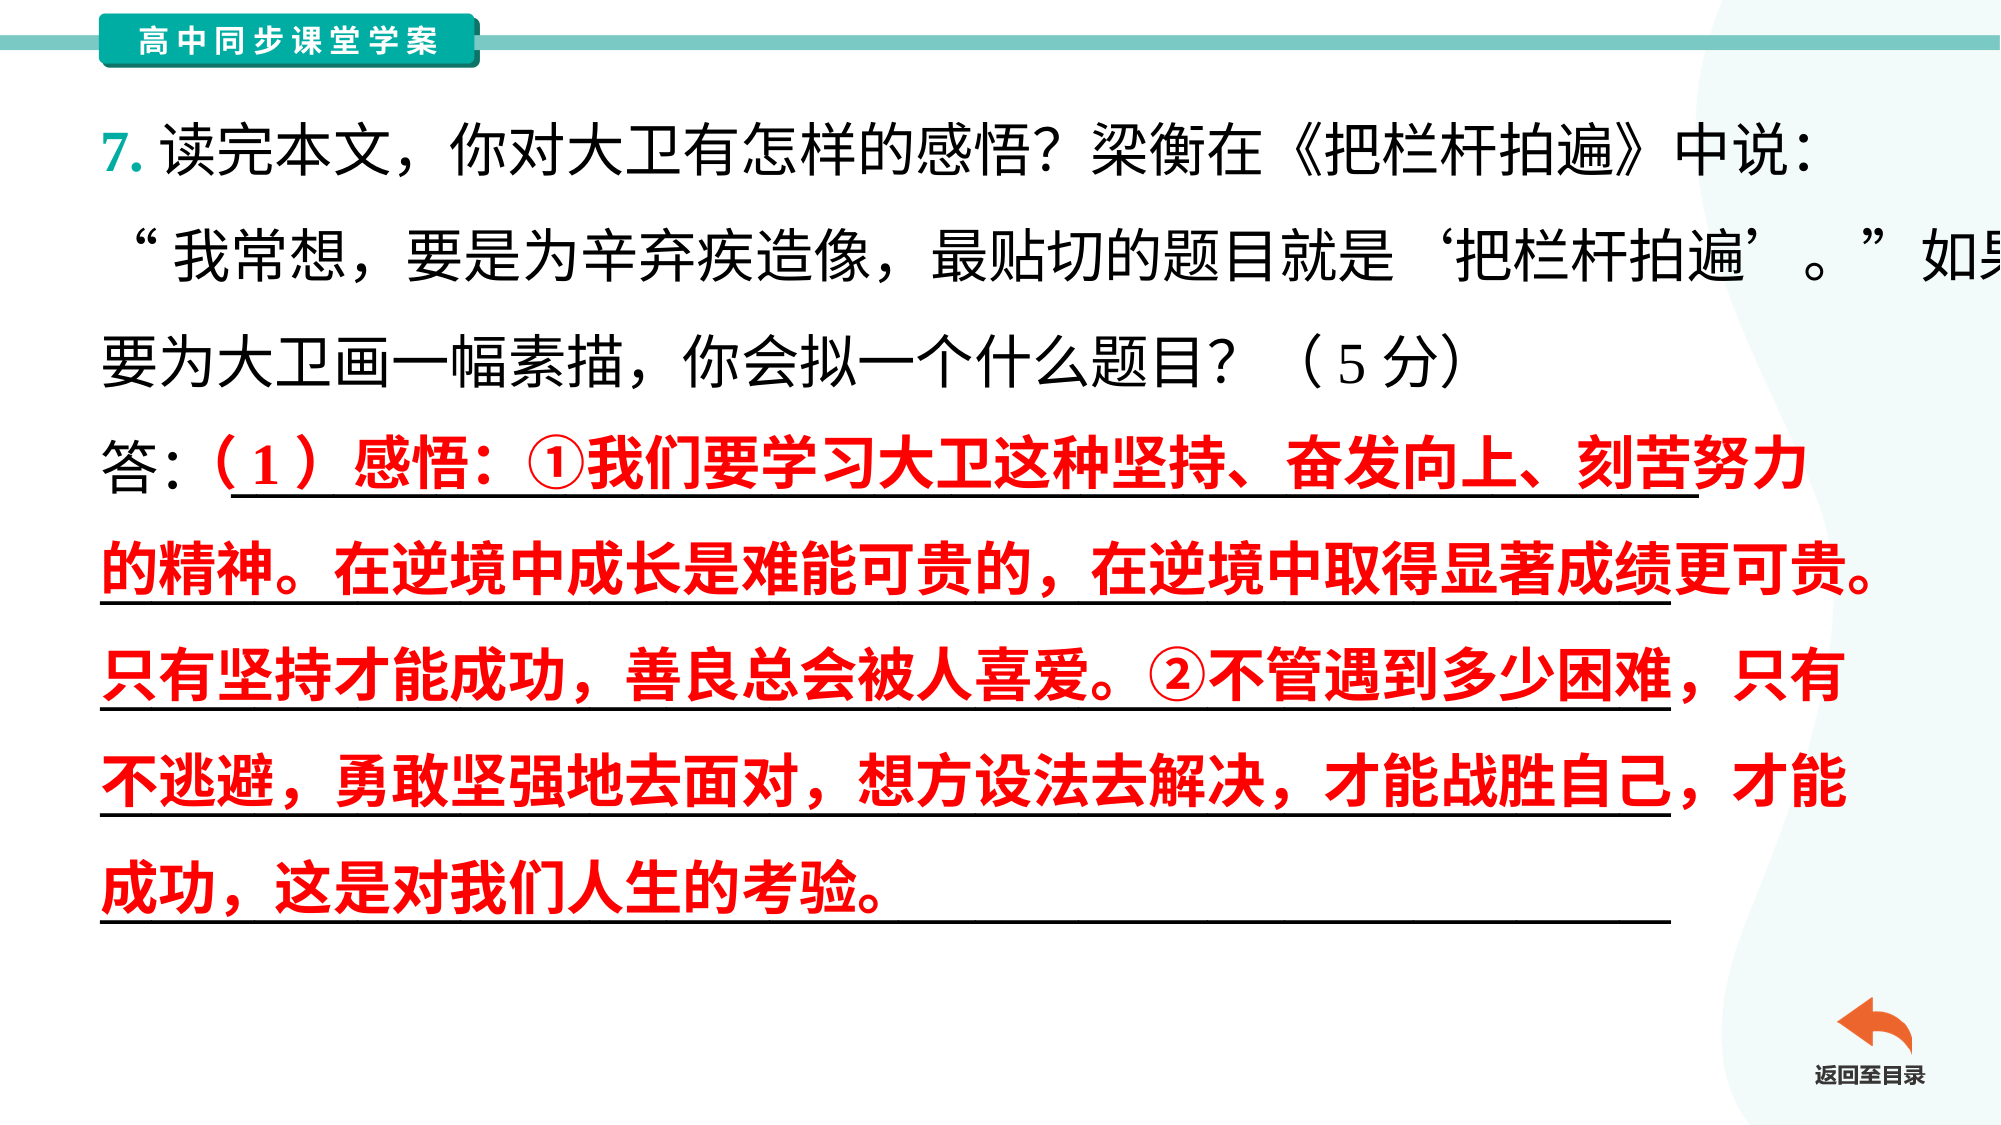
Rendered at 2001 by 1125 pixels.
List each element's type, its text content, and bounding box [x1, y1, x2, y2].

text_box 7.读完本文，你对大卫有怎样的感悟？梁衡在《把栏杆拍遍》中说： “我常想，要是为辛弃疾造像，最贴切的题目就是‘把栏杆拍遍’。”如果 要为大卫画一幅素描，你会拟一个什么题目？（5分） 答：_________________________________________________________ _____________________________________________________________ _____________________________________________________________ _____________________________________________________________ _____________________________________________________________ [100, 921, 1899, 927]
text_box 7.读完本文，你对大卫有怎样的感悟？梁衡在《把栏杆拍遍》中说： “我常想，要是为辛弃疾造像，最贴切的题目就是‘把栏杆拍遍’。”如果 要为大卫画一幅素描，你会拟一个什么题目？（5分） 答：_________________________________________________________ _____________________________________________________________ _____________________________________________________________ _____________________________________________________________ _____________________________________________________________ [100, 76, 1899, 389]
picture [0, 0, 2000, 1125]
text_box （1）感悟：①我们要学习大卫这种坚持、奋发向上、刻苦努力 的精神。在逆境中成长是难能可贵的，在逆境中取得显著成绩更可贵。 只有坚持才能成功，善良总会被人喜爱。②不管遇到多少困难，只有 不逃避，勇敢坚强地去面对，想方设法去解决，才能战胜自己，才能 成功，这是对我们人生的考验。 [100, 389, 1899, 921]
